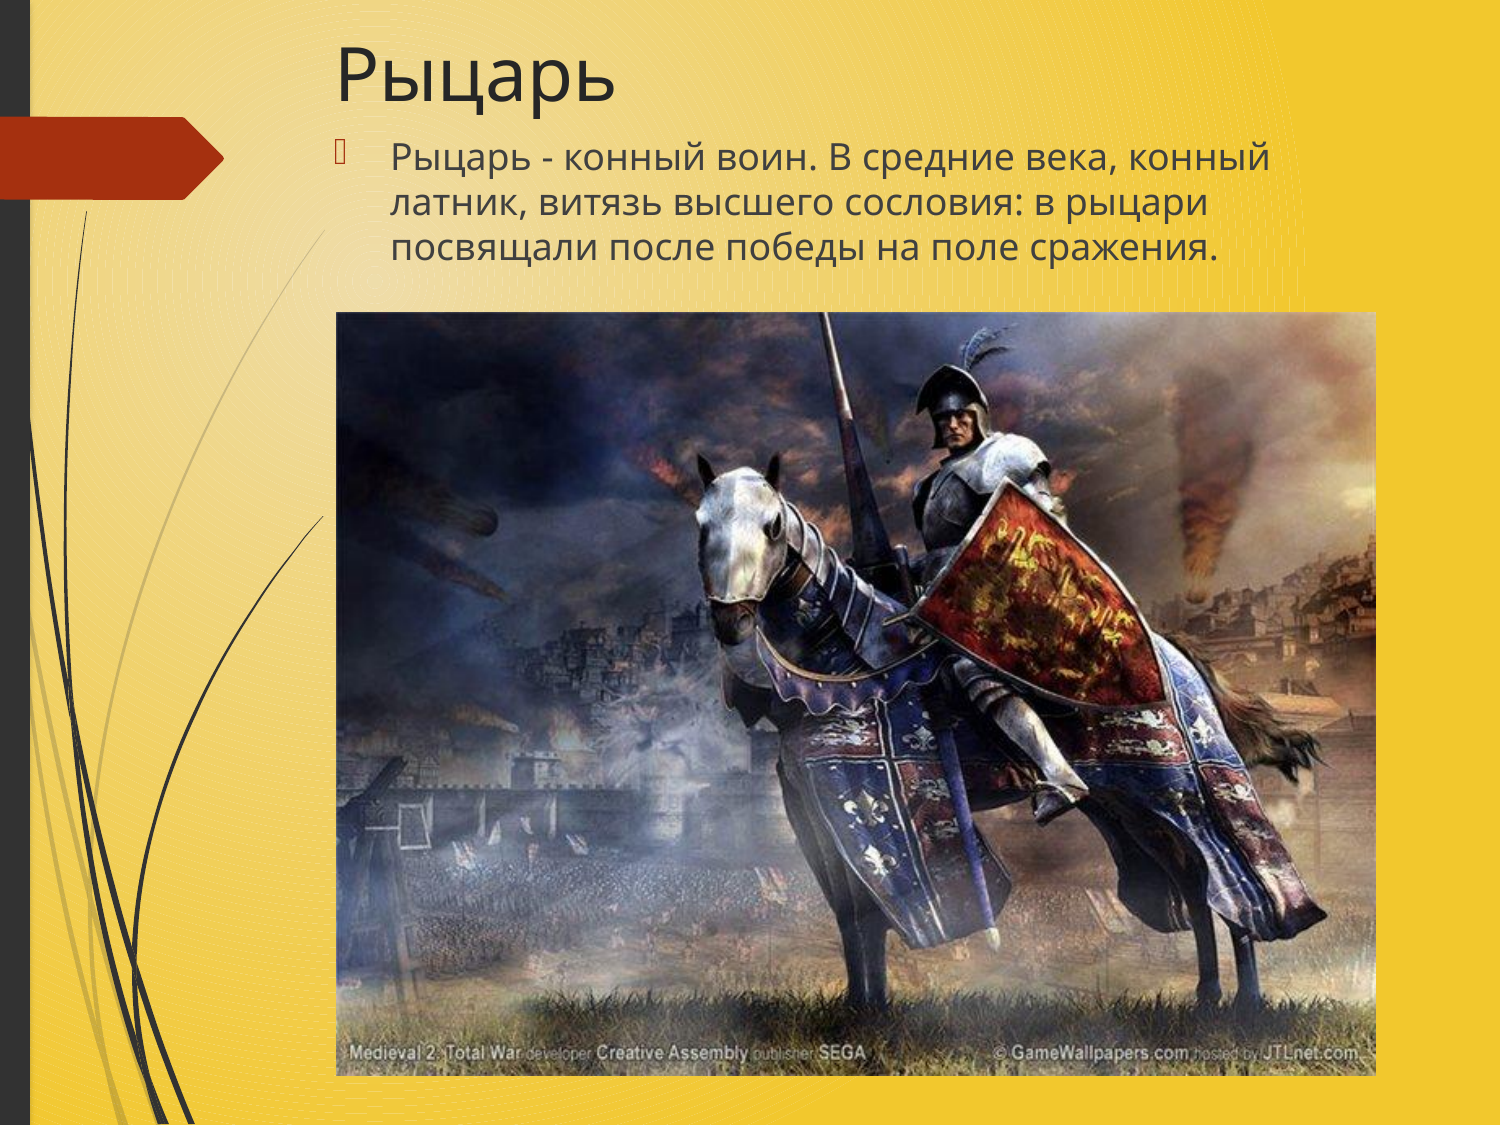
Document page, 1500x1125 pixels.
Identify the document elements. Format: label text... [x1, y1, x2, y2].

list Рыцарь - конный воин. В средние века, конный латник, витязь высшего сословия: в рыцари посвящали после победы на поле сражения. [318, 125, 1400, 970]
picture [336, 312, 1377, 1077]
title Рыцарь [319, 19, 1400, 125]
